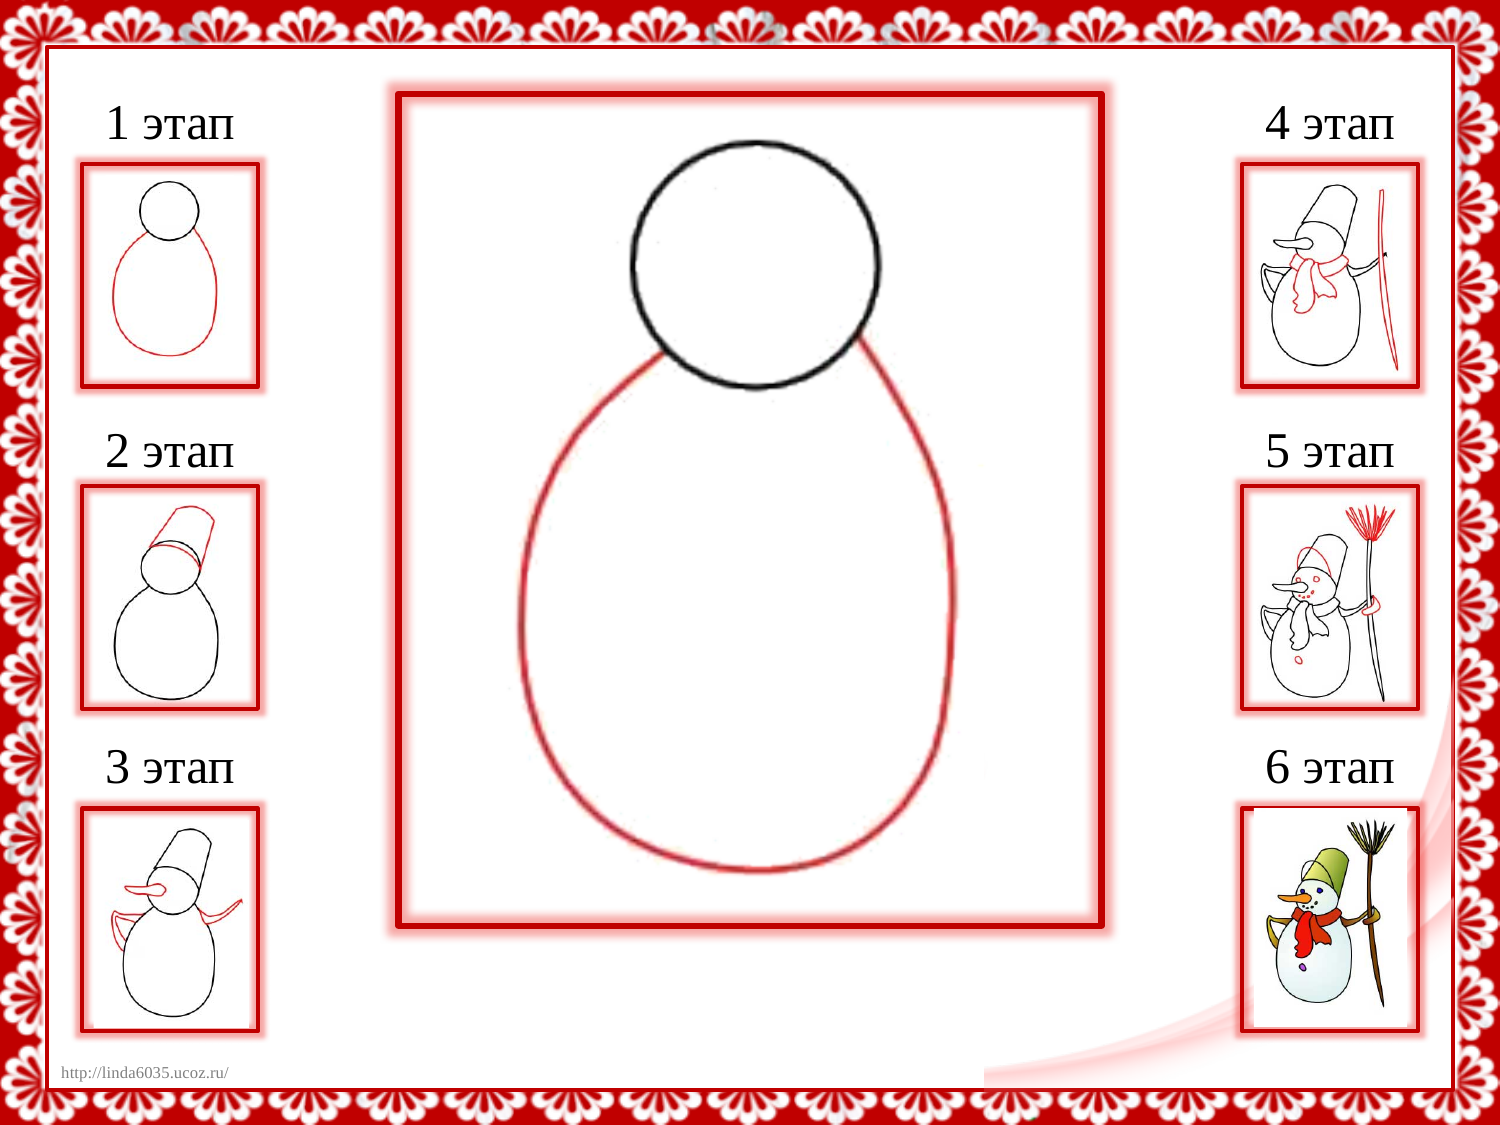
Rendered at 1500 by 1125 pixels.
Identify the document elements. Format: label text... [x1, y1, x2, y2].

picture [93, 820, 250, 1028]
text_box [80, 484, 260, 711]
text_box [80, 162, 260, 389]
text_box [1240, 806, 1254, 1033]
picture [1241, 491, 1413, 704]
picture [1253, 175, 1404, 376]
picture [0, 0, 1500, 1125]
text_box 6 этап [1242, 726, 1418, 802]
text_box 1 этап [82, 81, 258, 157]
text_box 5 этап [1242, 410, 1418, 485]
text_box [396, 92, 1104, 928]
text_box [1240, 484, 1420, 711]
text_box 4 этап [1242, 81, 1418, 157]
picture [105, 175, 235, 376]
picture [105, 491, 235, 706]
picture [491, 116, 1032, 951]
text_box 3 этап [82, 726, 258, 802]
text_box [80, 806, 260, 1033]
text_box 2 этап [82, 410, 258, 485]
picture [1253, 808, 1408, 1027]
text_box [1406, 806, 1420, 1033]
text_box [1240, 162, 1420, 389]
